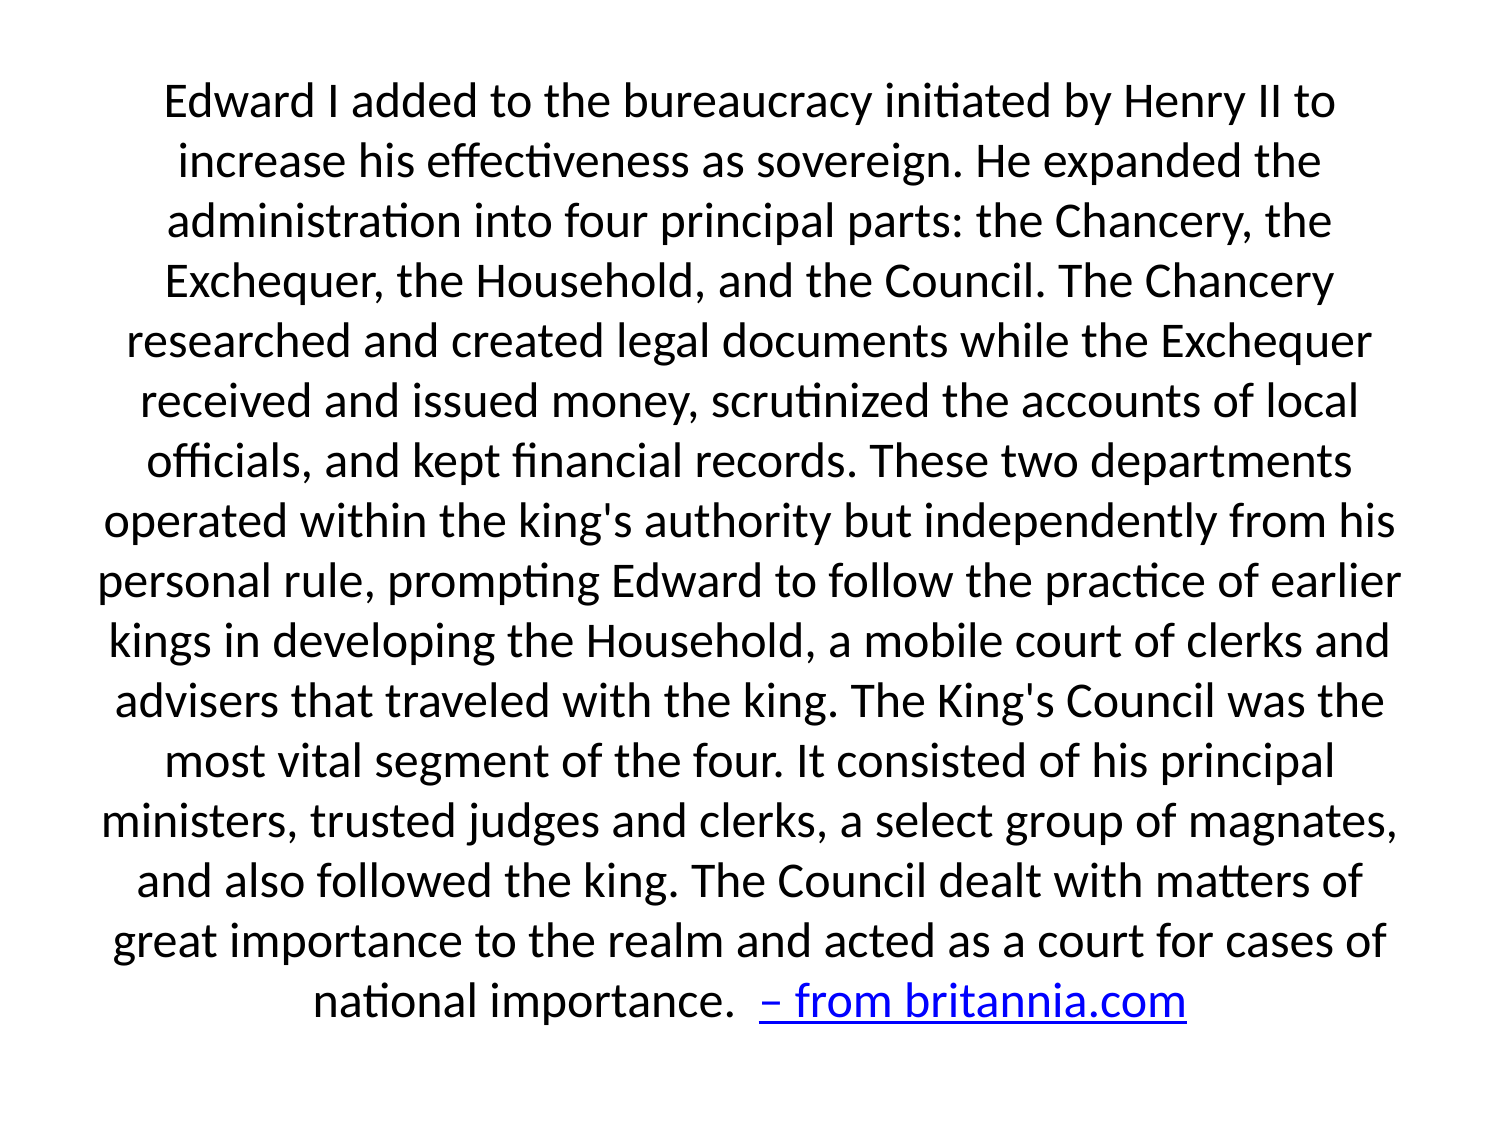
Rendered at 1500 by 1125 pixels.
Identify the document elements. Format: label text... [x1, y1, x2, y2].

title Edward I added to the bureaucracy initiated by Henry II to increase his effectiveness as sovereign. He expanded the administration into four principal parts: the Chancery, the Exchequer, the Household, and the Council. The Chancery researched and created legal documents while the Exchequer received and issued money, scrutinized the accounts of local officials, and kept financial records. These two departments operated within the king's authority but independently from his personal rule, prompting Edward to follow the practice of earlier kings in developing the Household, a mobile court of clerks and advisers that traveled with the king. The King's Council was the most vital segment of the four. It consisted of his principal ministers, trusted judges and clerks, a select group of magnates, and also followed the king. The Council dealt with matters of great importance to the realm and acted as a court for cases of national importance. – from britannia.com [74, 44, 1426, 1051]
